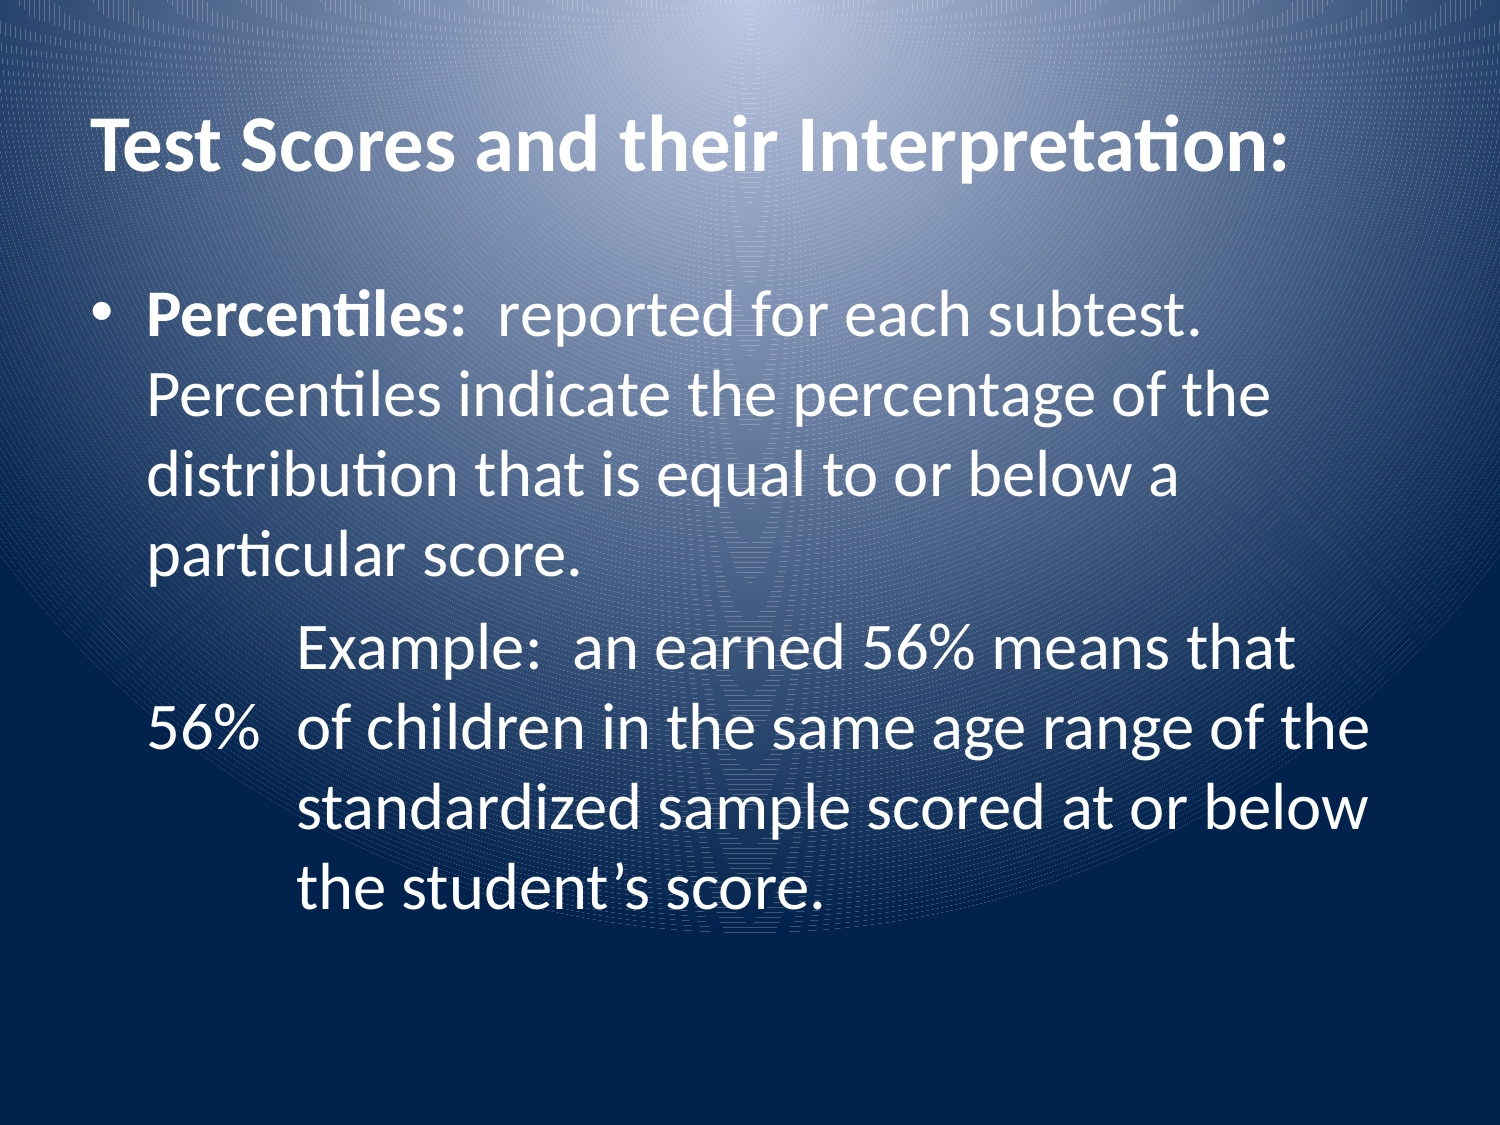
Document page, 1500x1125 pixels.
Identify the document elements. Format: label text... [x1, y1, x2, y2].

list Percentiles: reported for each subtest. Percentiles indicate the percentage of the distribution that is equal to or below a particular score. Example: an earned 56% means that 56% of children in the same age range of the standardized sample scored at or below the student’s score. [75, 262, 1425, 1005]
title Test Scores and their Interpretation: [75, 45, 1425, 233]
